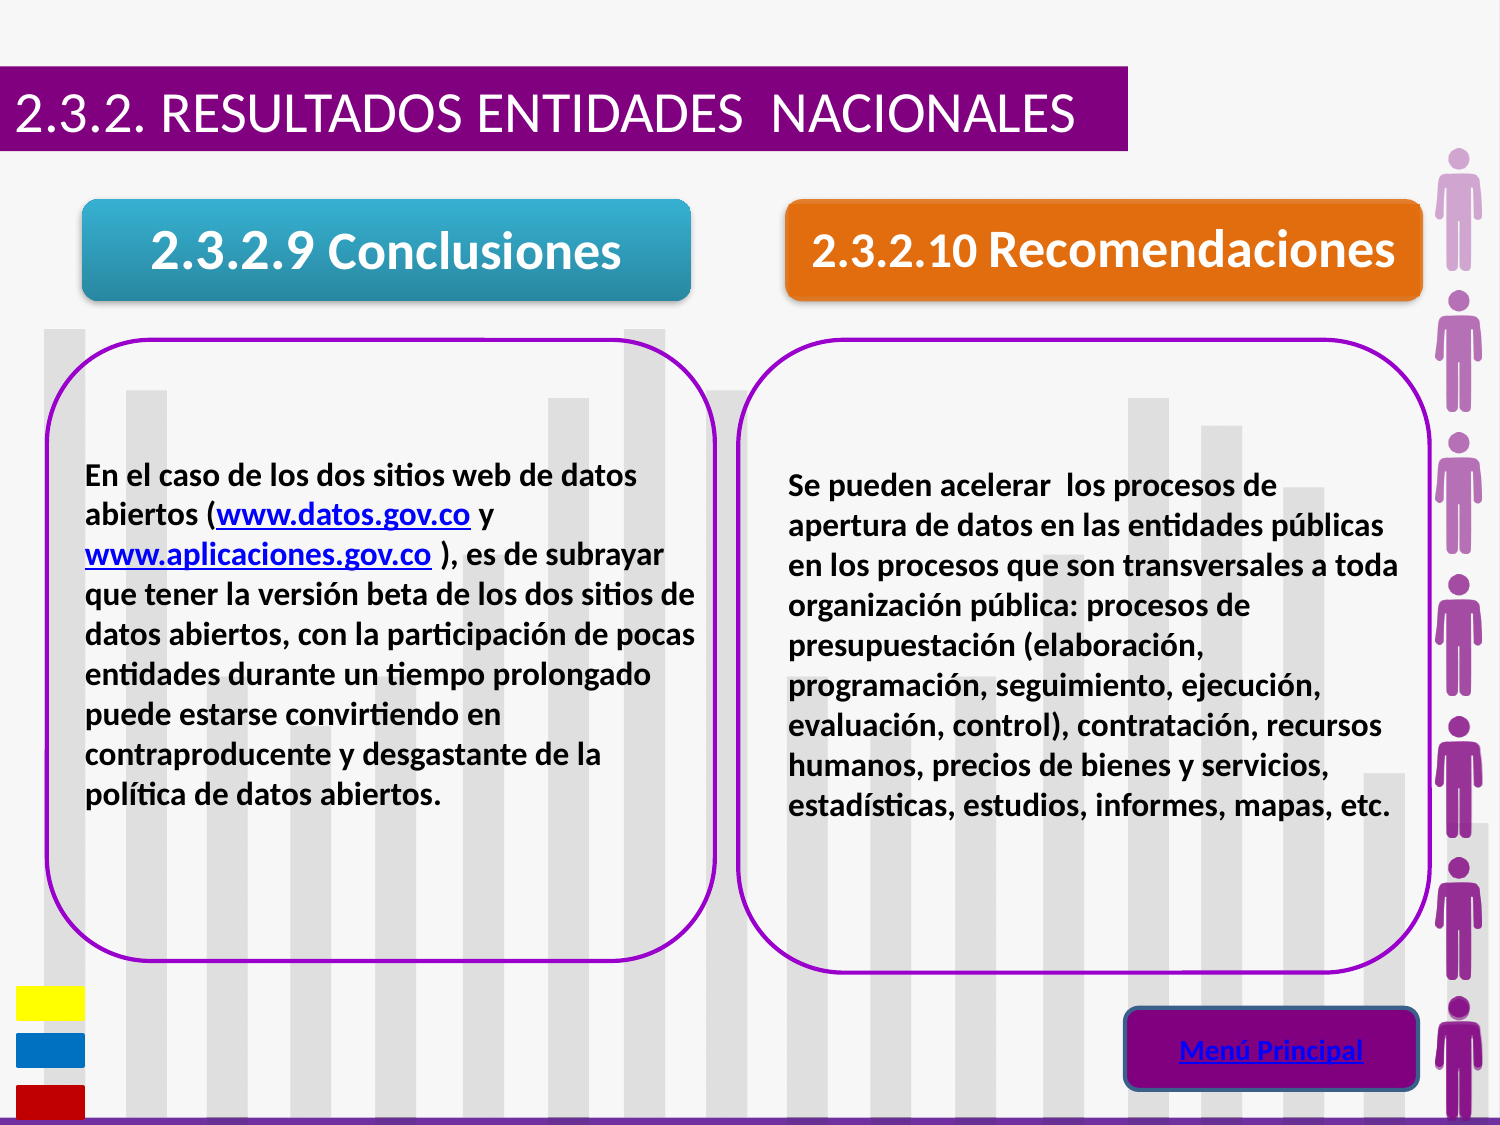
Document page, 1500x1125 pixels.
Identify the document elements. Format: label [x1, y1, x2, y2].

text_box [784, 198, 1424, 302]
text_box [81, 198, 692, 302]
picture [0, 0, 1500, 1125]
